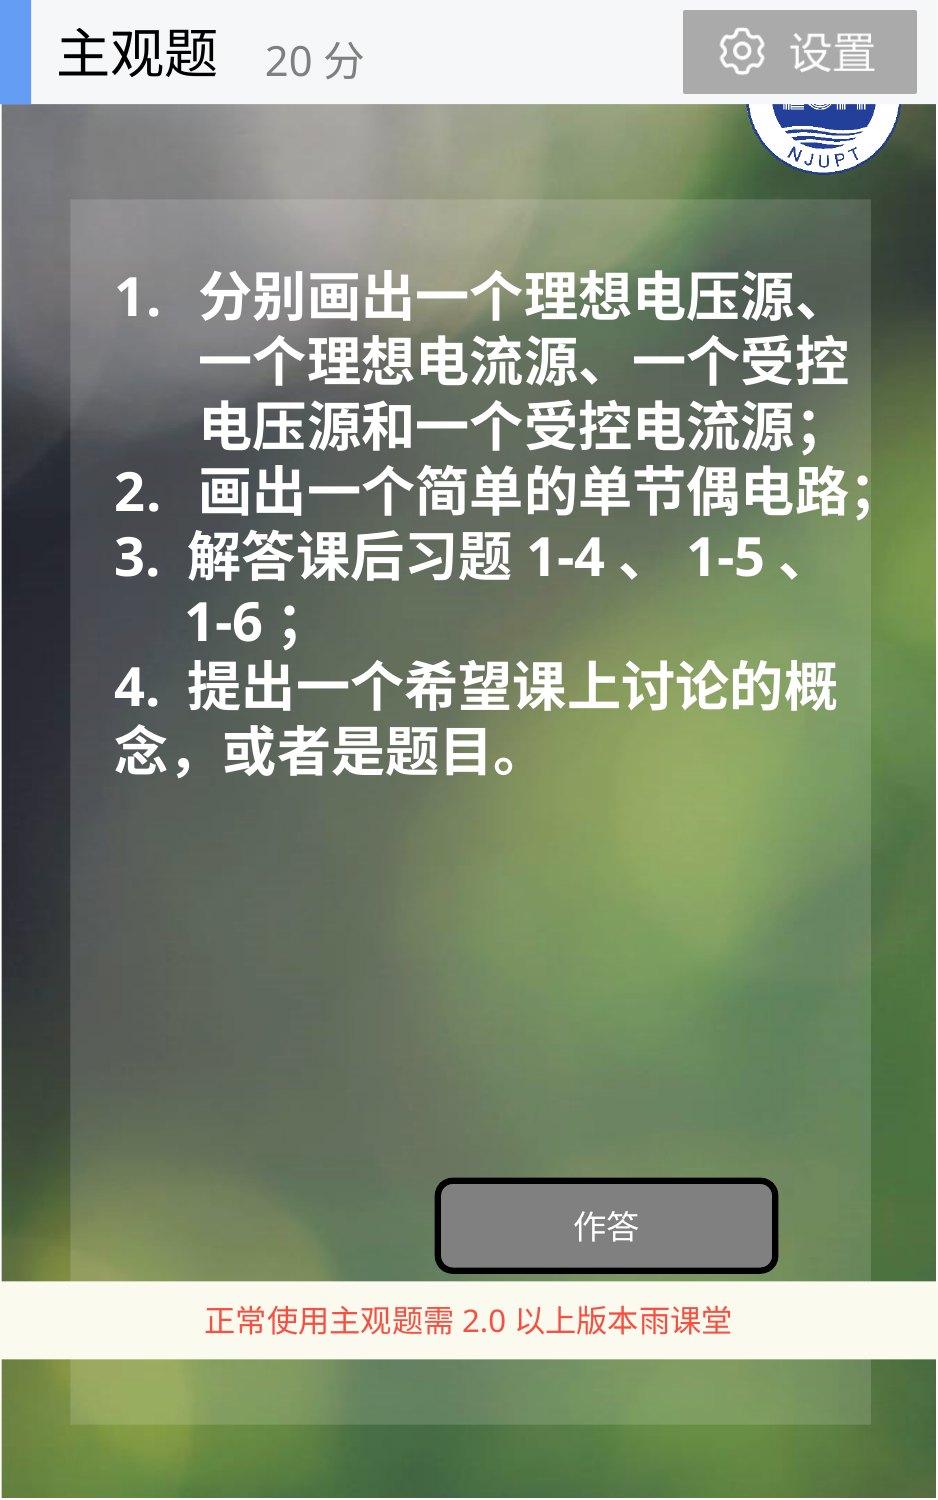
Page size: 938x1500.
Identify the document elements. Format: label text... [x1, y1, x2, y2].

text_box 正常使用主观题需2.0以上版本雨课堂 [0, 1280, 938, 1360]
picture [1, 105, 936, 1280]
text_box [70, 199, 871, 1280]
text_box 作答 [436, 1179, 777, 1272]
text_box [70, 1360, 871, 1425]
text_box 分别画出一个理想电压源、一个理想电流源、一个受控电压源和一个受控电流源； 画出一个简单的单节偶电路； 3. 解答课后习题1-4、1-5、 1-6； 4. 提出一个希望课上讨论的概念，或者是题目。 [99, 320, 874, 790]
picture [683, 10, 917, 94]
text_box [0, 0, 938, 105]
picture [1, 1360, 936, 1498]
